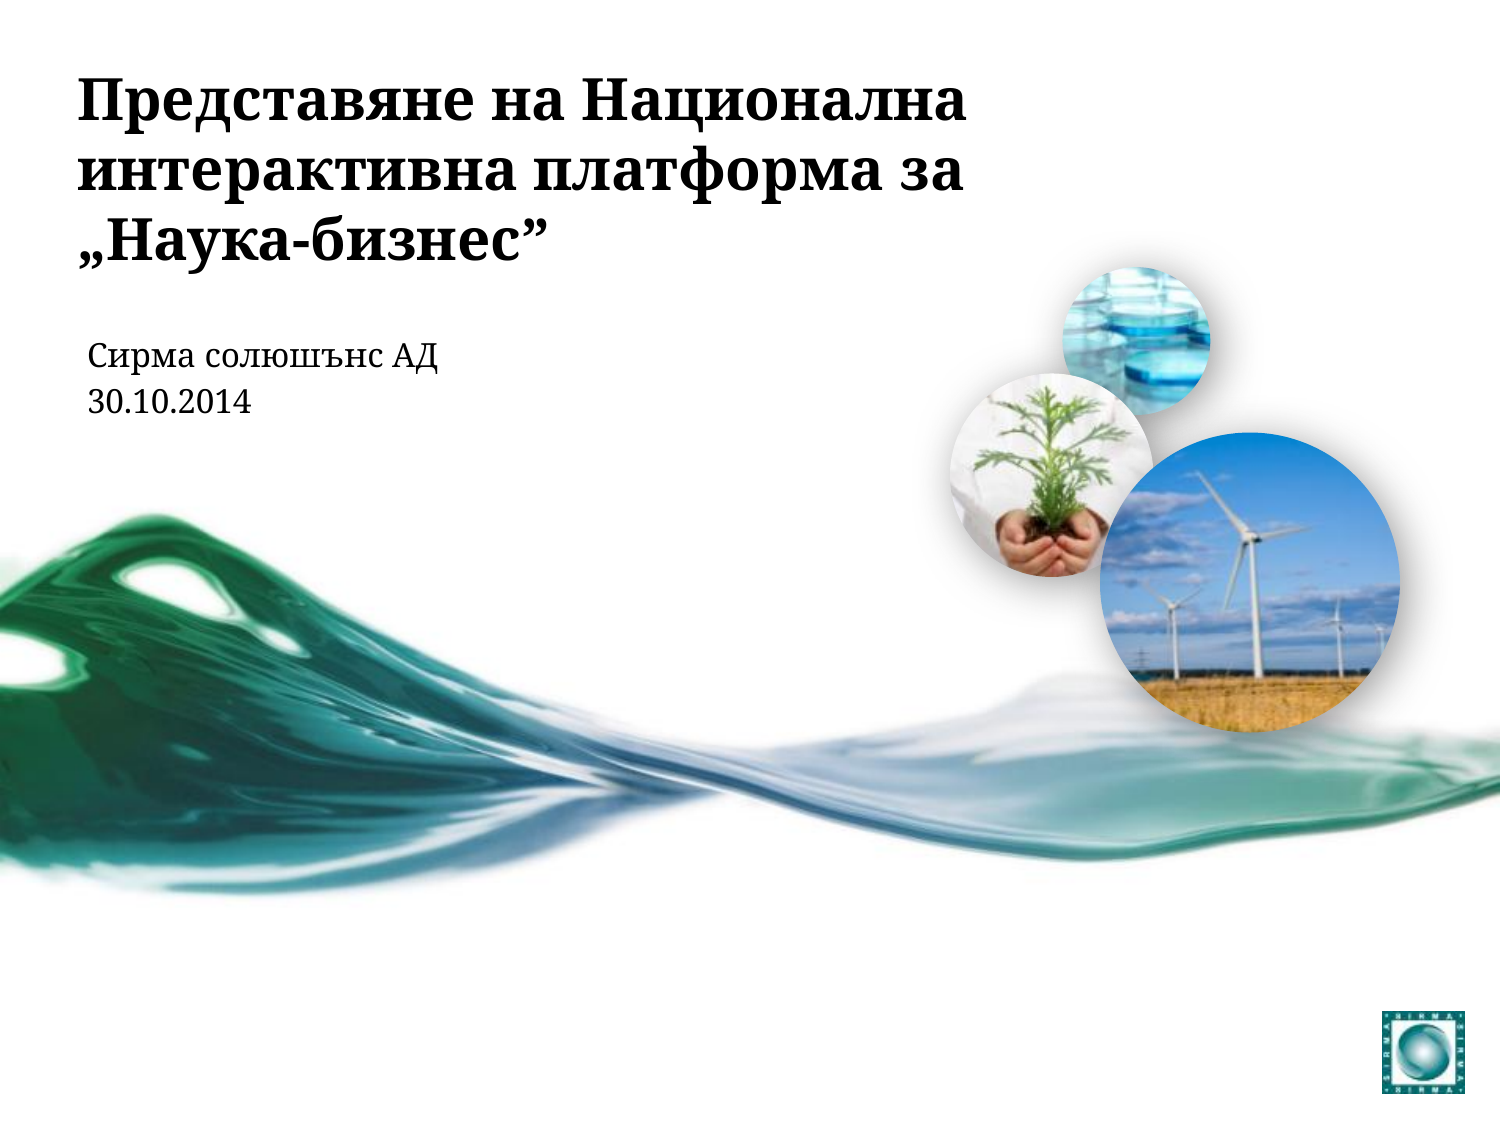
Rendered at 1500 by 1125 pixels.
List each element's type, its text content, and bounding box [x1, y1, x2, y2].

title Представяне на Национална интерактивна платформа за „Наука-бизнес” [62, 54, 1338, 303]
subtitle Сирма солюшънс АД 30.10.2014 [72, 326, 938, 433]
picture [0, 207, 1500, 1125]
